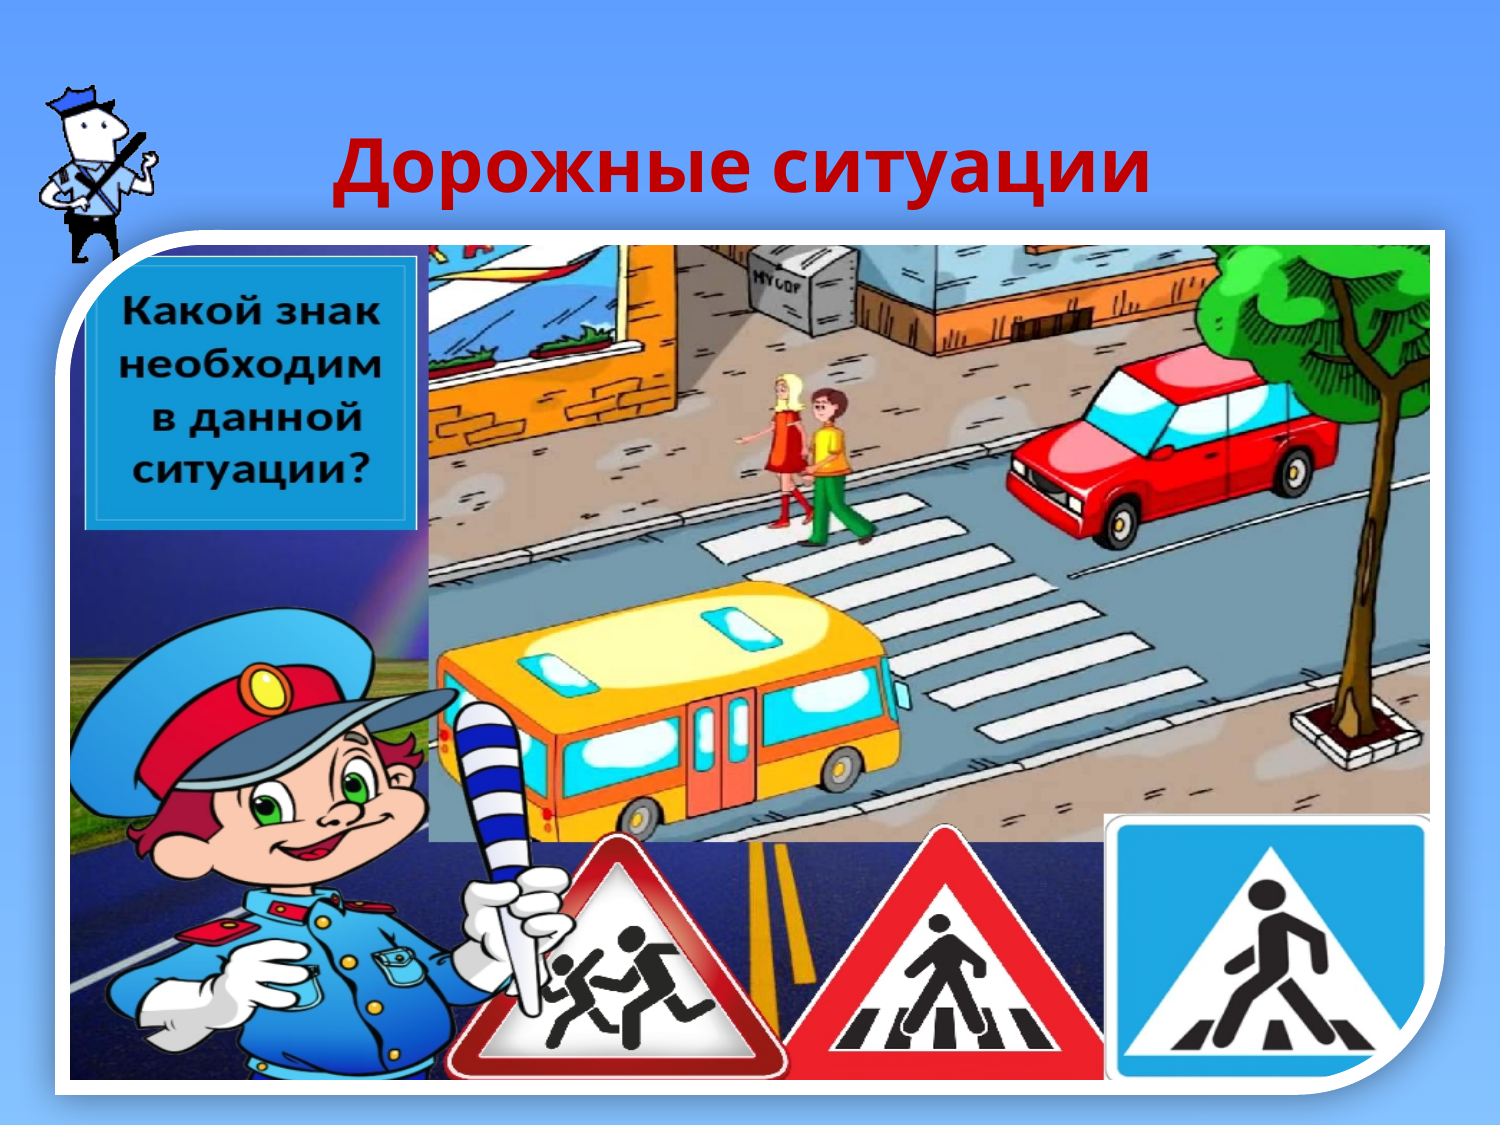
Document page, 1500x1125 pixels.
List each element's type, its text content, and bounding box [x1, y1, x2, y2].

text_box Дорожные ситуации [249, 24, 1238, 203]
picture [0, 74, 1438, 1088]
